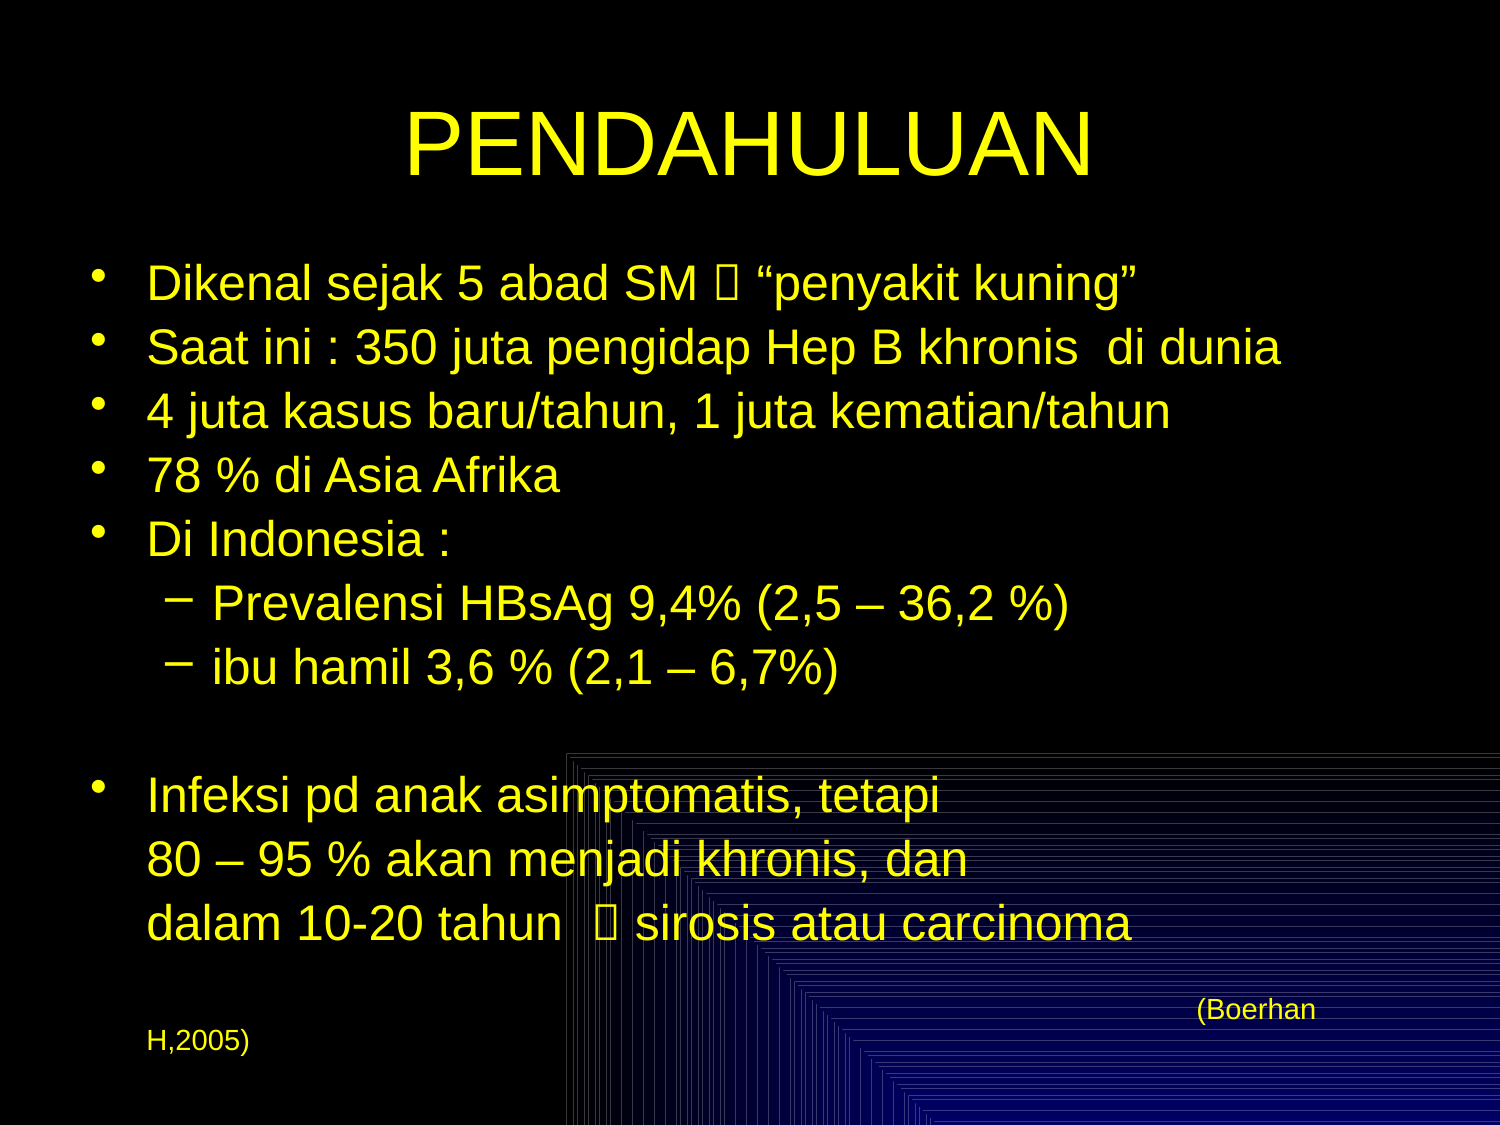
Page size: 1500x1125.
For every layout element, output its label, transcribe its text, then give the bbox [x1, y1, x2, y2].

title PENDAHULUAN [74, 44, 1426, 233]
list Dikenal sejak 5 abad SM  “penyakit kuning” Saat ini : 350 juta pengidap Hep B khronis di dunia 4 juta kasus baru/tahun, 1 juta kematian/tahun 78 % di Asia Afrika Di Indonesia : Prevalensi HBsAg 9,4% (2,5 – 36,2 %) ibu hamil 3,6 % (2,1 – 6,7%) Infeksi pd anak asimptomatis, tetapi 80 – 95 % akan menjadi khronis, dan dalam 10-20 tahun  sirosis atau carcinoma (Boerhan H,2005) [74, 249, 1426, 1076]
